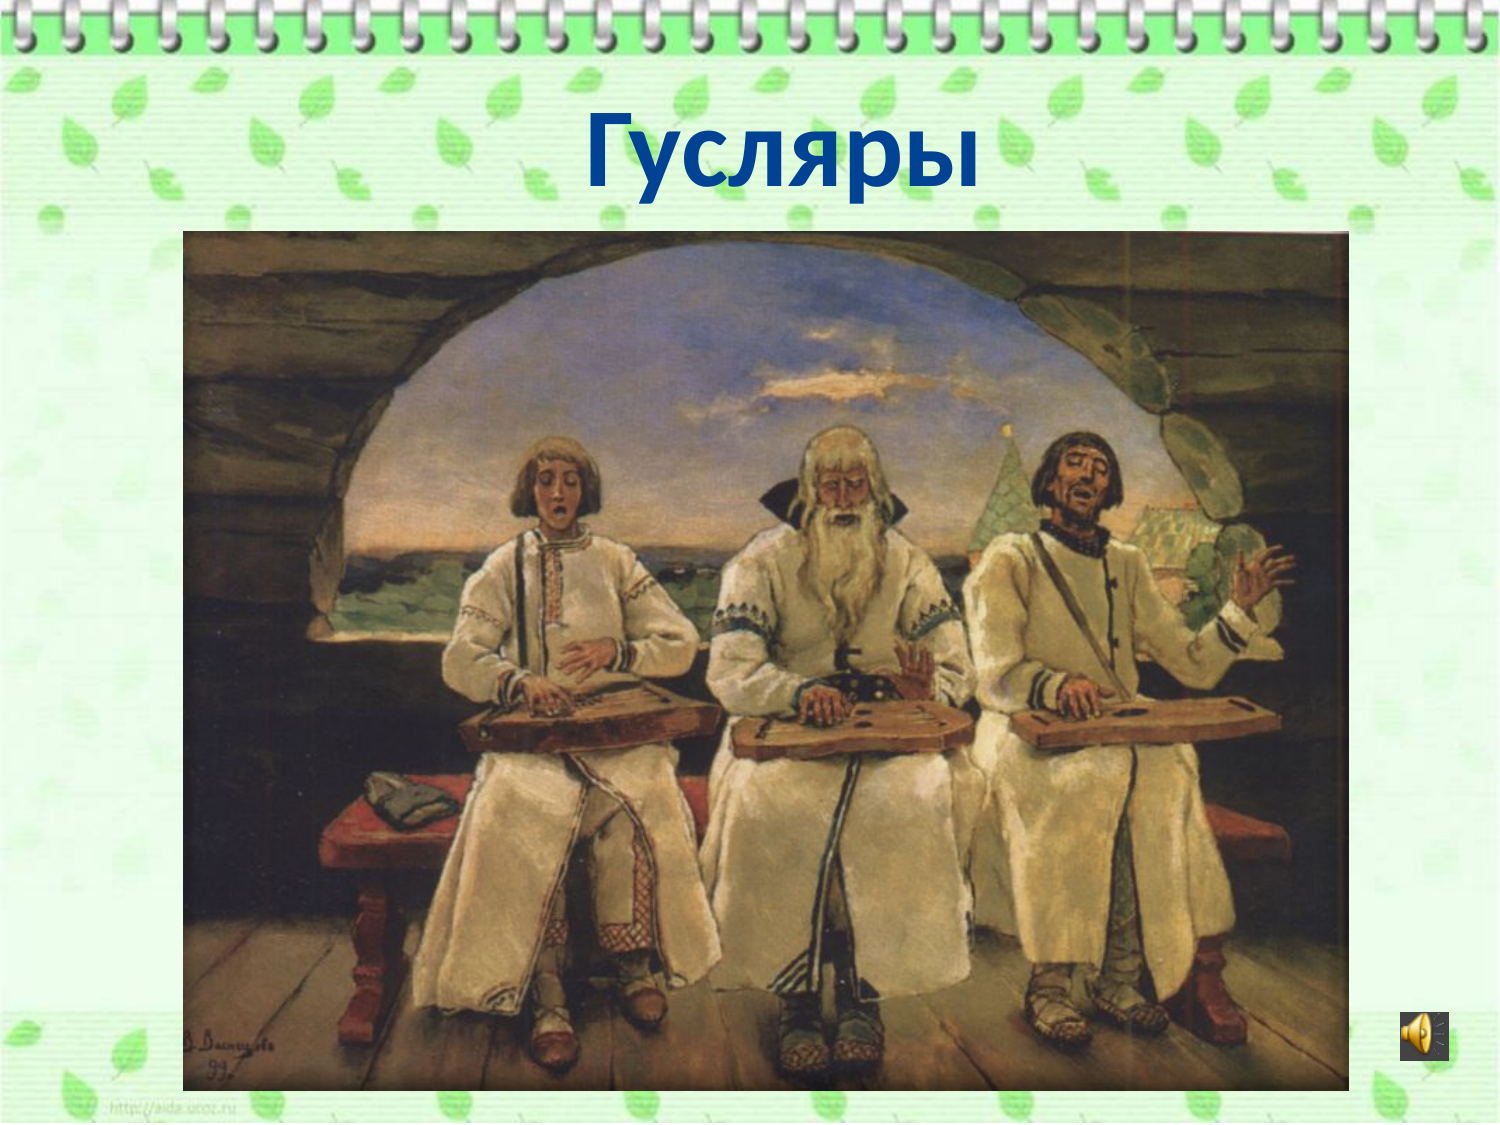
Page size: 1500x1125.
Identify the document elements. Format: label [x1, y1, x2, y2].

list [1399, 1011, 1450, 1062]
picture [0, 0, 1500, 1124]
